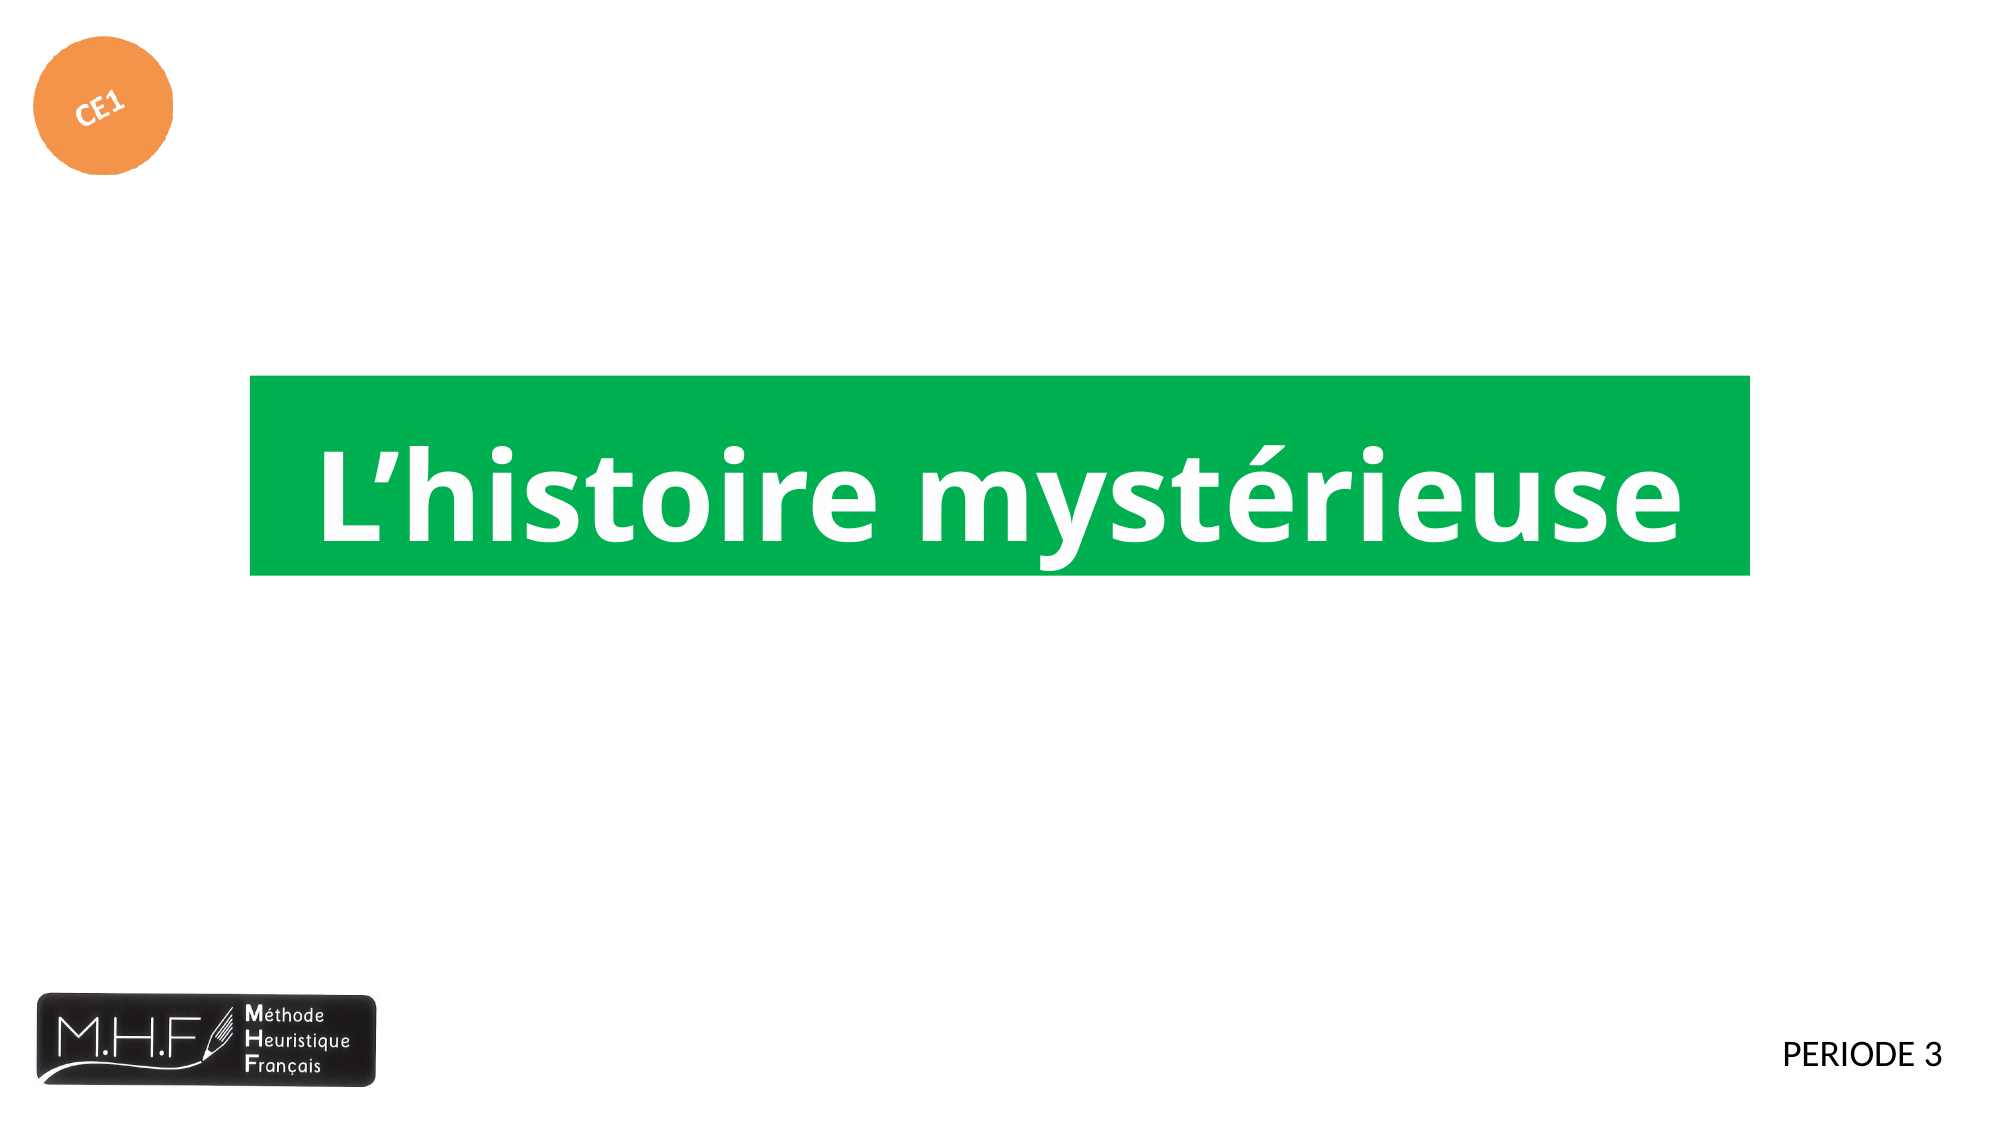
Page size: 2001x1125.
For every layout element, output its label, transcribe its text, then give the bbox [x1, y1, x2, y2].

title L’histoire mystérieuse [249, 375, 1750, 576]
text_box PERIODE 3 [1362, 1021, 1967, 1082]
picture [33, 36, 173, 175]
picture [33, 990, 379, 1089]
